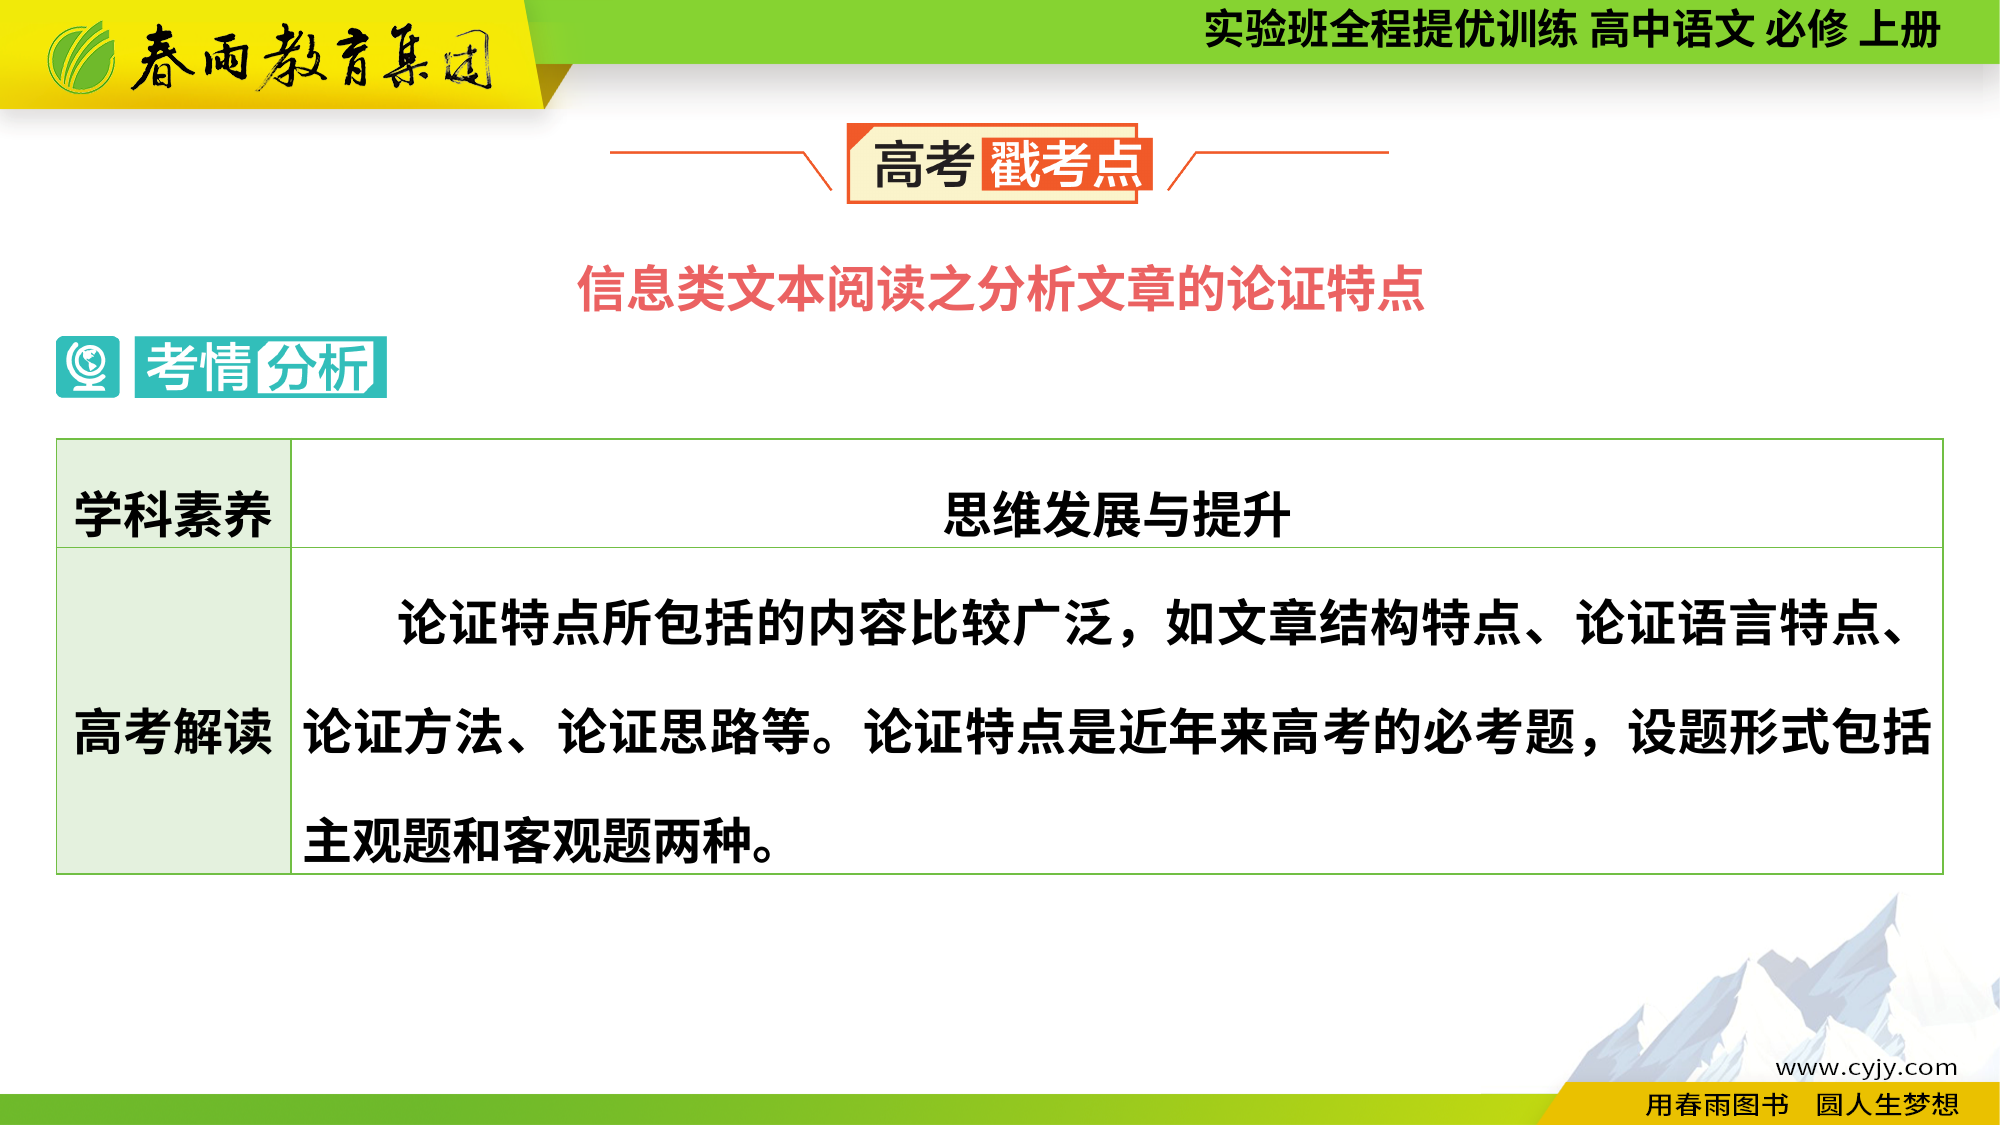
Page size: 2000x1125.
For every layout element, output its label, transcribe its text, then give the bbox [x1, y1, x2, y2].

table_header 思维发展与提升 [292, 440, 1942, 547]
table_cell 论证特点所包括的内容比较广泛，如文章结构特点、论证语言特点、论证方法、论证思路等。论证特点是近年来高考的必考题，设题形式包括主观题和客观题两种。 [292, 548, 1942, 873]
table_header 学科素养 [57, 440, 290, 547]
list 信息类文本阅读之分析文章的论证特点 [59, 219, 1944, 315]
table_cell 高考解读 [57, 548, 290, 873]
picture [0, 0, 2000, 1125]
